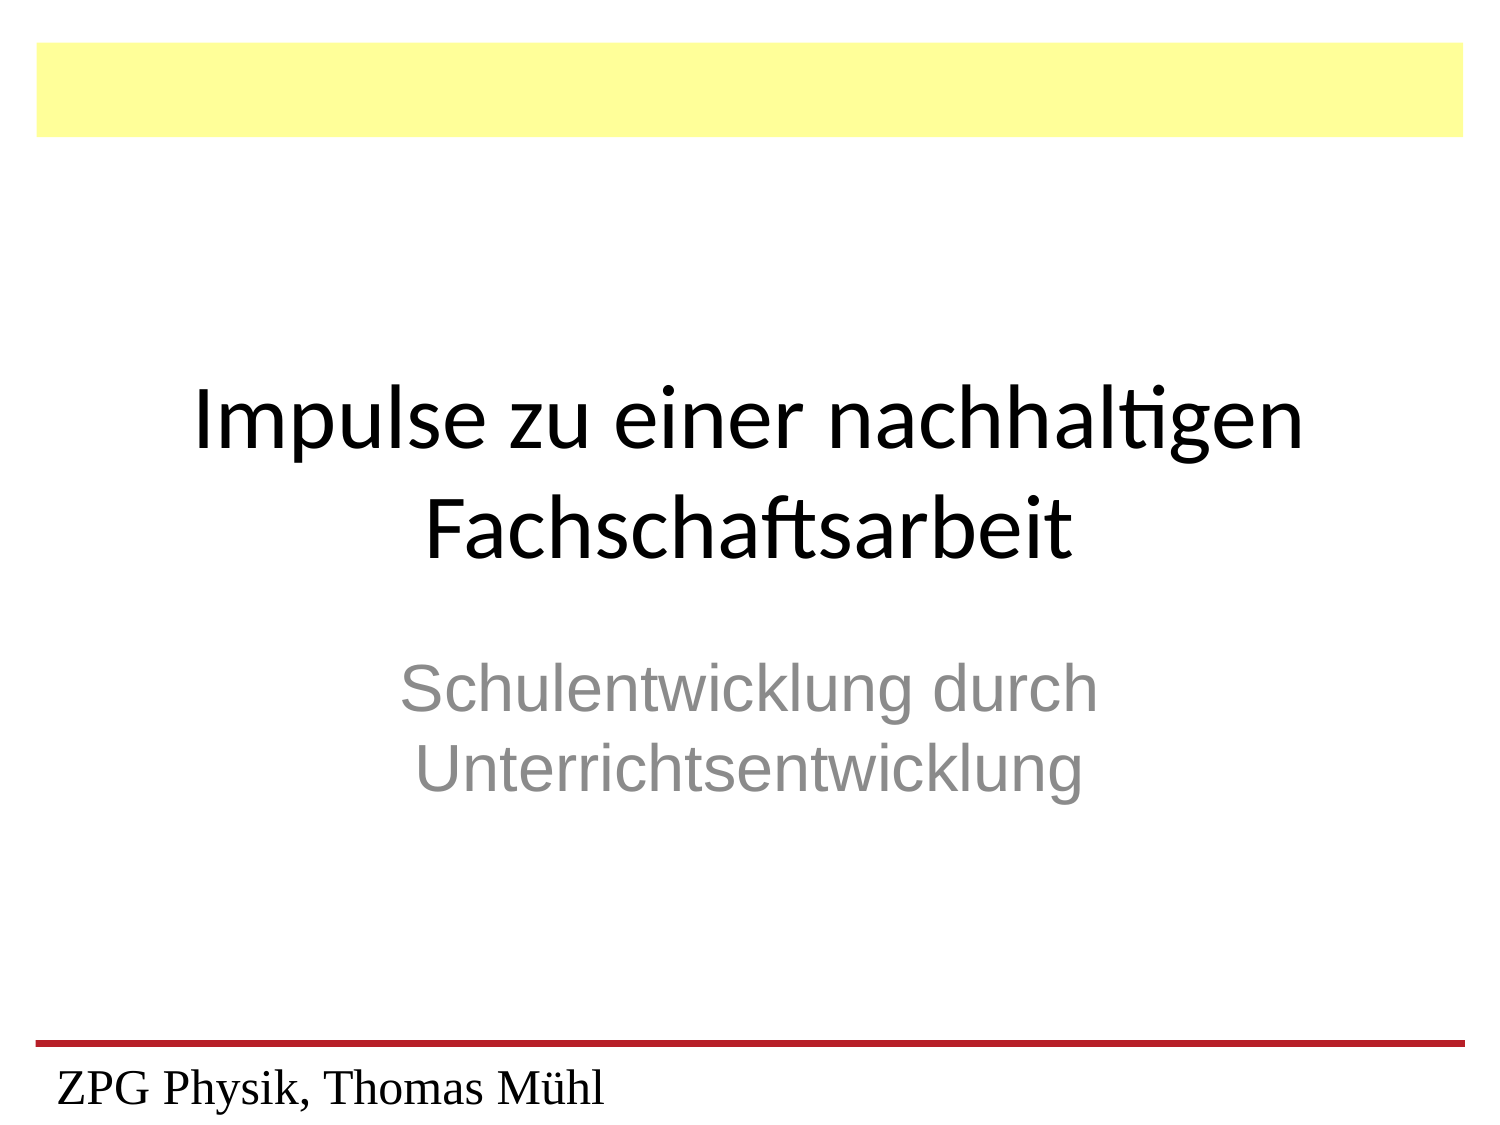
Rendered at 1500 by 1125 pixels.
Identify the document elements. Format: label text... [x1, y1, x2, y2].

title Impulse zu einer nachhaltigen Fachschaftsarbeit [112, 349, 1388, 591]
subtitle Schulentwicklung durch Unterrichtsentwicklung [225, 637, 1275, 925]
text_box ZPG Physik, Thomas Mühl [41, 1046, 774, 1107]
